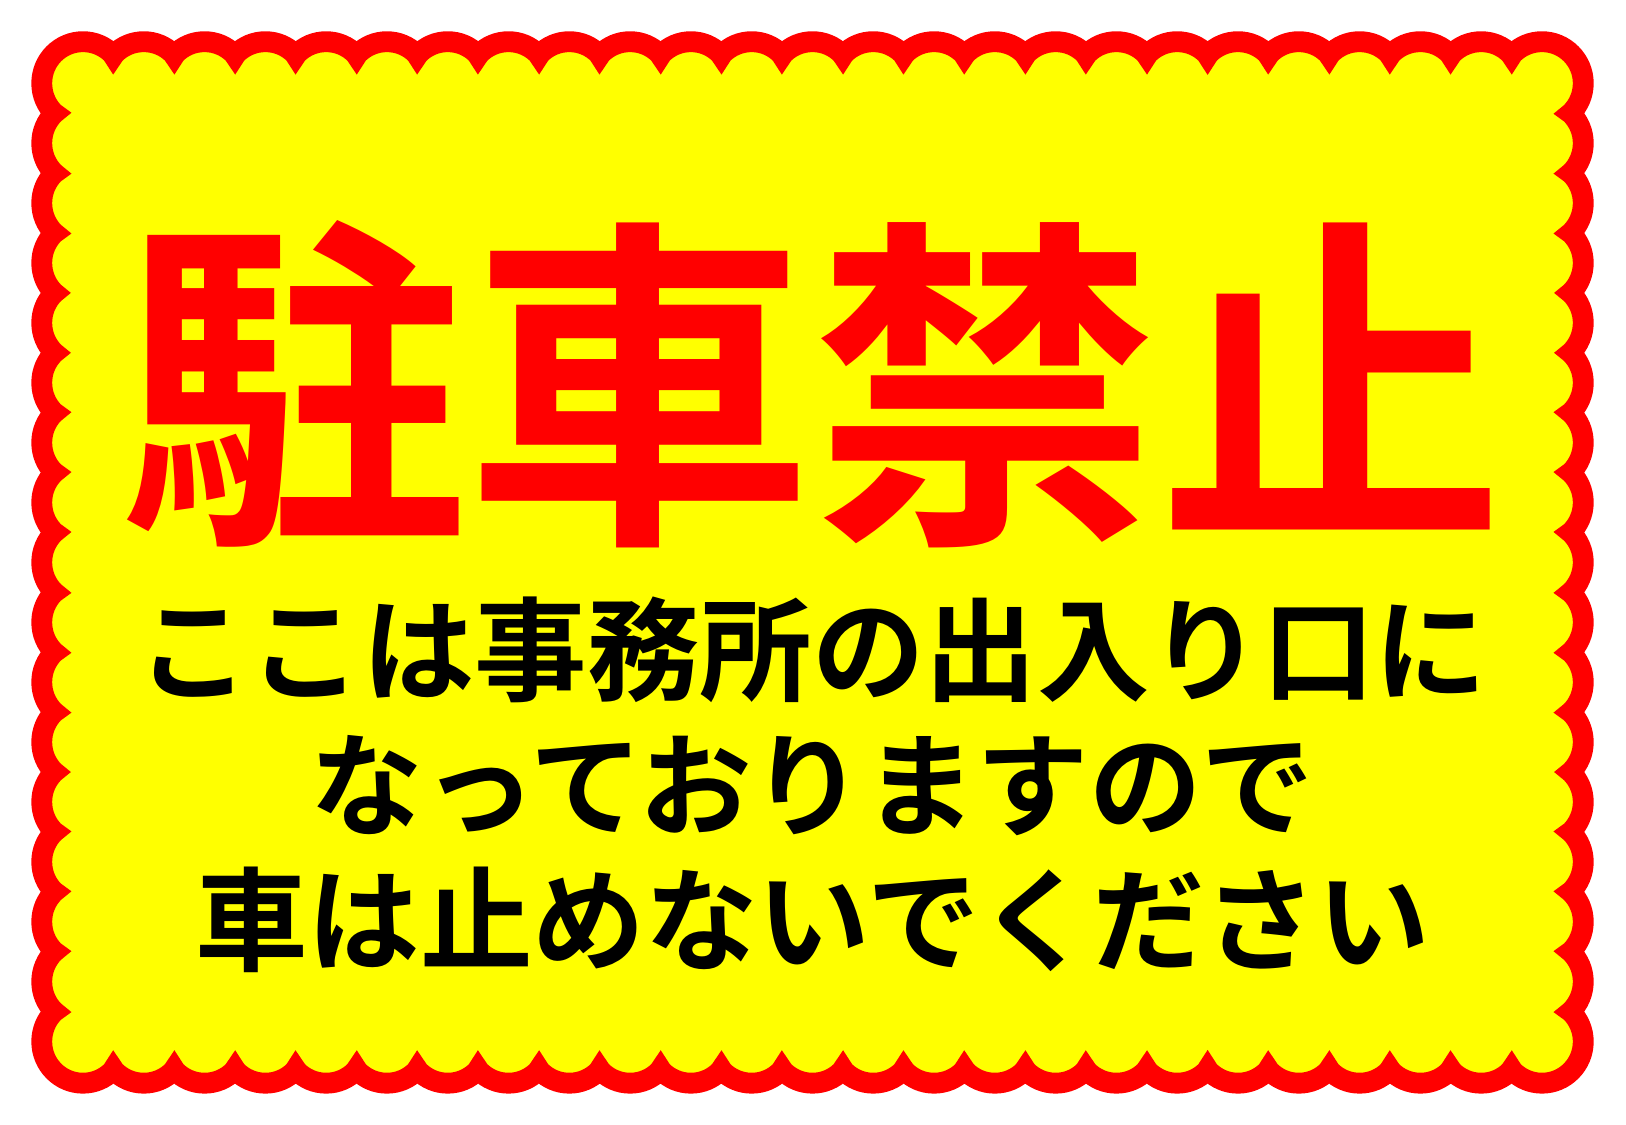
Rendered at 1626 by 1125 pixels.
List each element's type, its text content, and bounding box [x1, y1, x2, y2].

text_box [40, 40, 1585, 1085]
text_box ここは事務所の出入り口に なっておりますので 車は止めないでください [77, 572, 1548, 993]
text_box 駐車禁止 [66, 163, 1558, 594]
